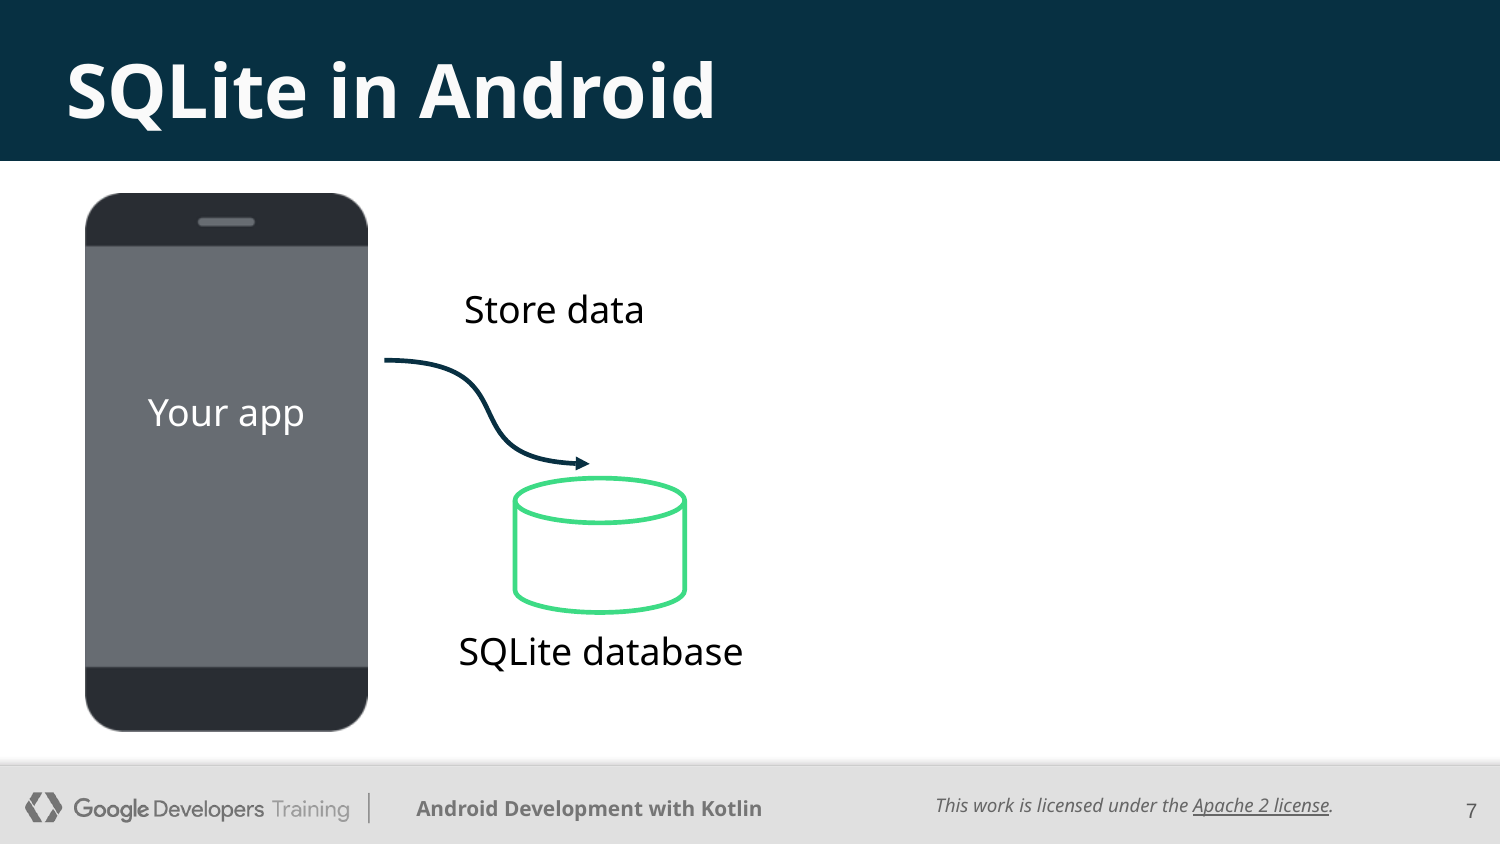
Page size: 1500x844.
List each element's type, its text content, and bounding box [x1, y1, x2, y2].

text_box Store data [424, 271, 685, 329]
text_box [384, 359, 590, 465]
picture [0, 161, 1500, 844]
slide_number ‹#› [1402, 777, 1493, 842]
text_box SQLite database [403, 612, 800, 670]
title SQLite in Android [51, 28, 1449, 122]
text_box [515, 478, 685, 612]
